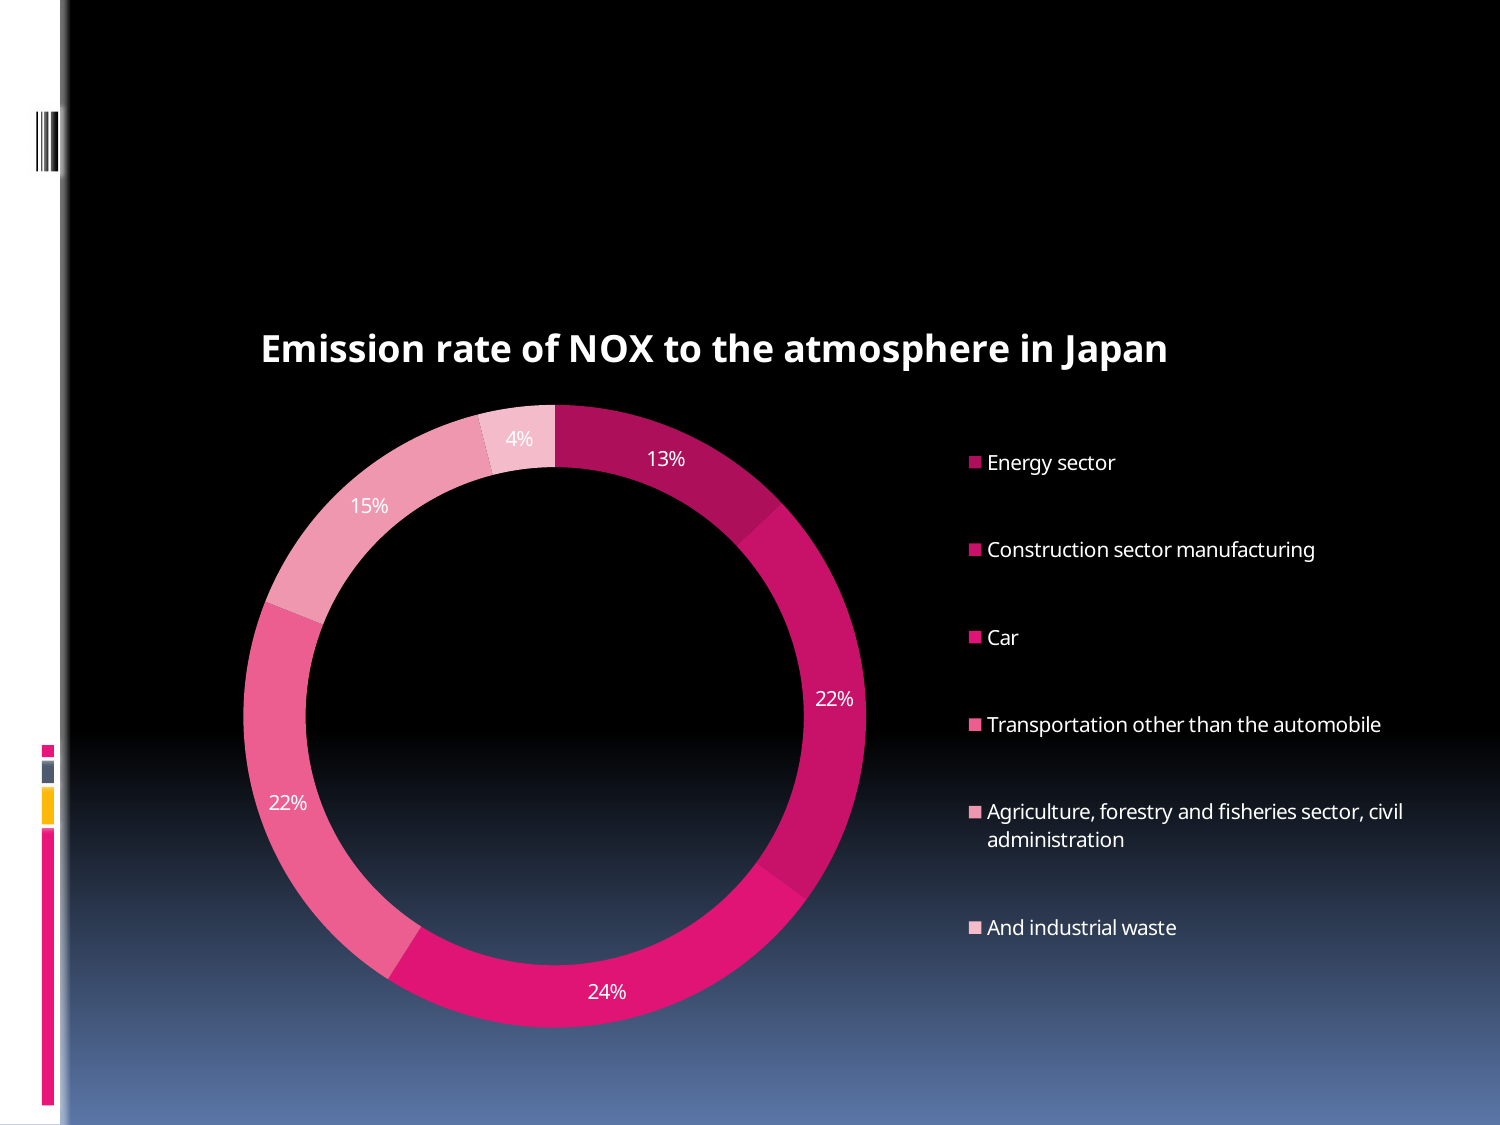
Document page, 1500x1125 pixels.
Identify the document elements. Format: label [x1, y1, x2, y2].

chart [149, 292, 1426, 1044]
